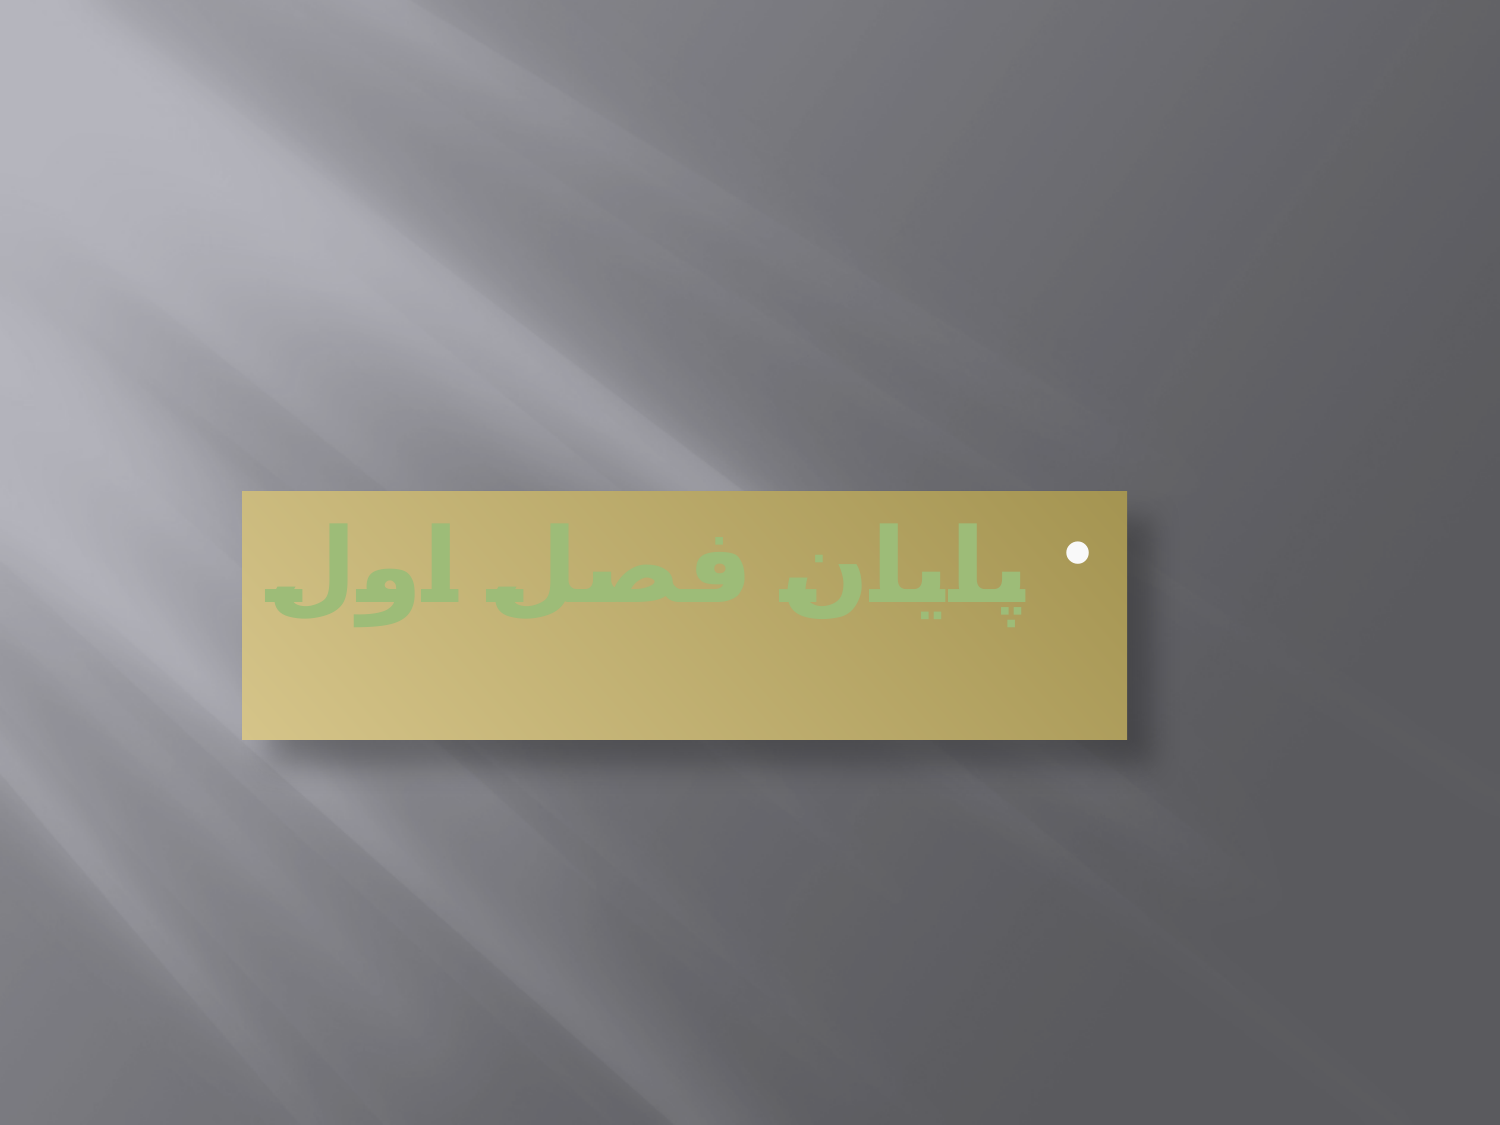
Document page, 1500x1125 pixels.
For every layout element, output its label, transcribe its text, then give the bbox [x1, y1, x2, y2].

list پایان فصل اول [242, 491, 1128, 740]
